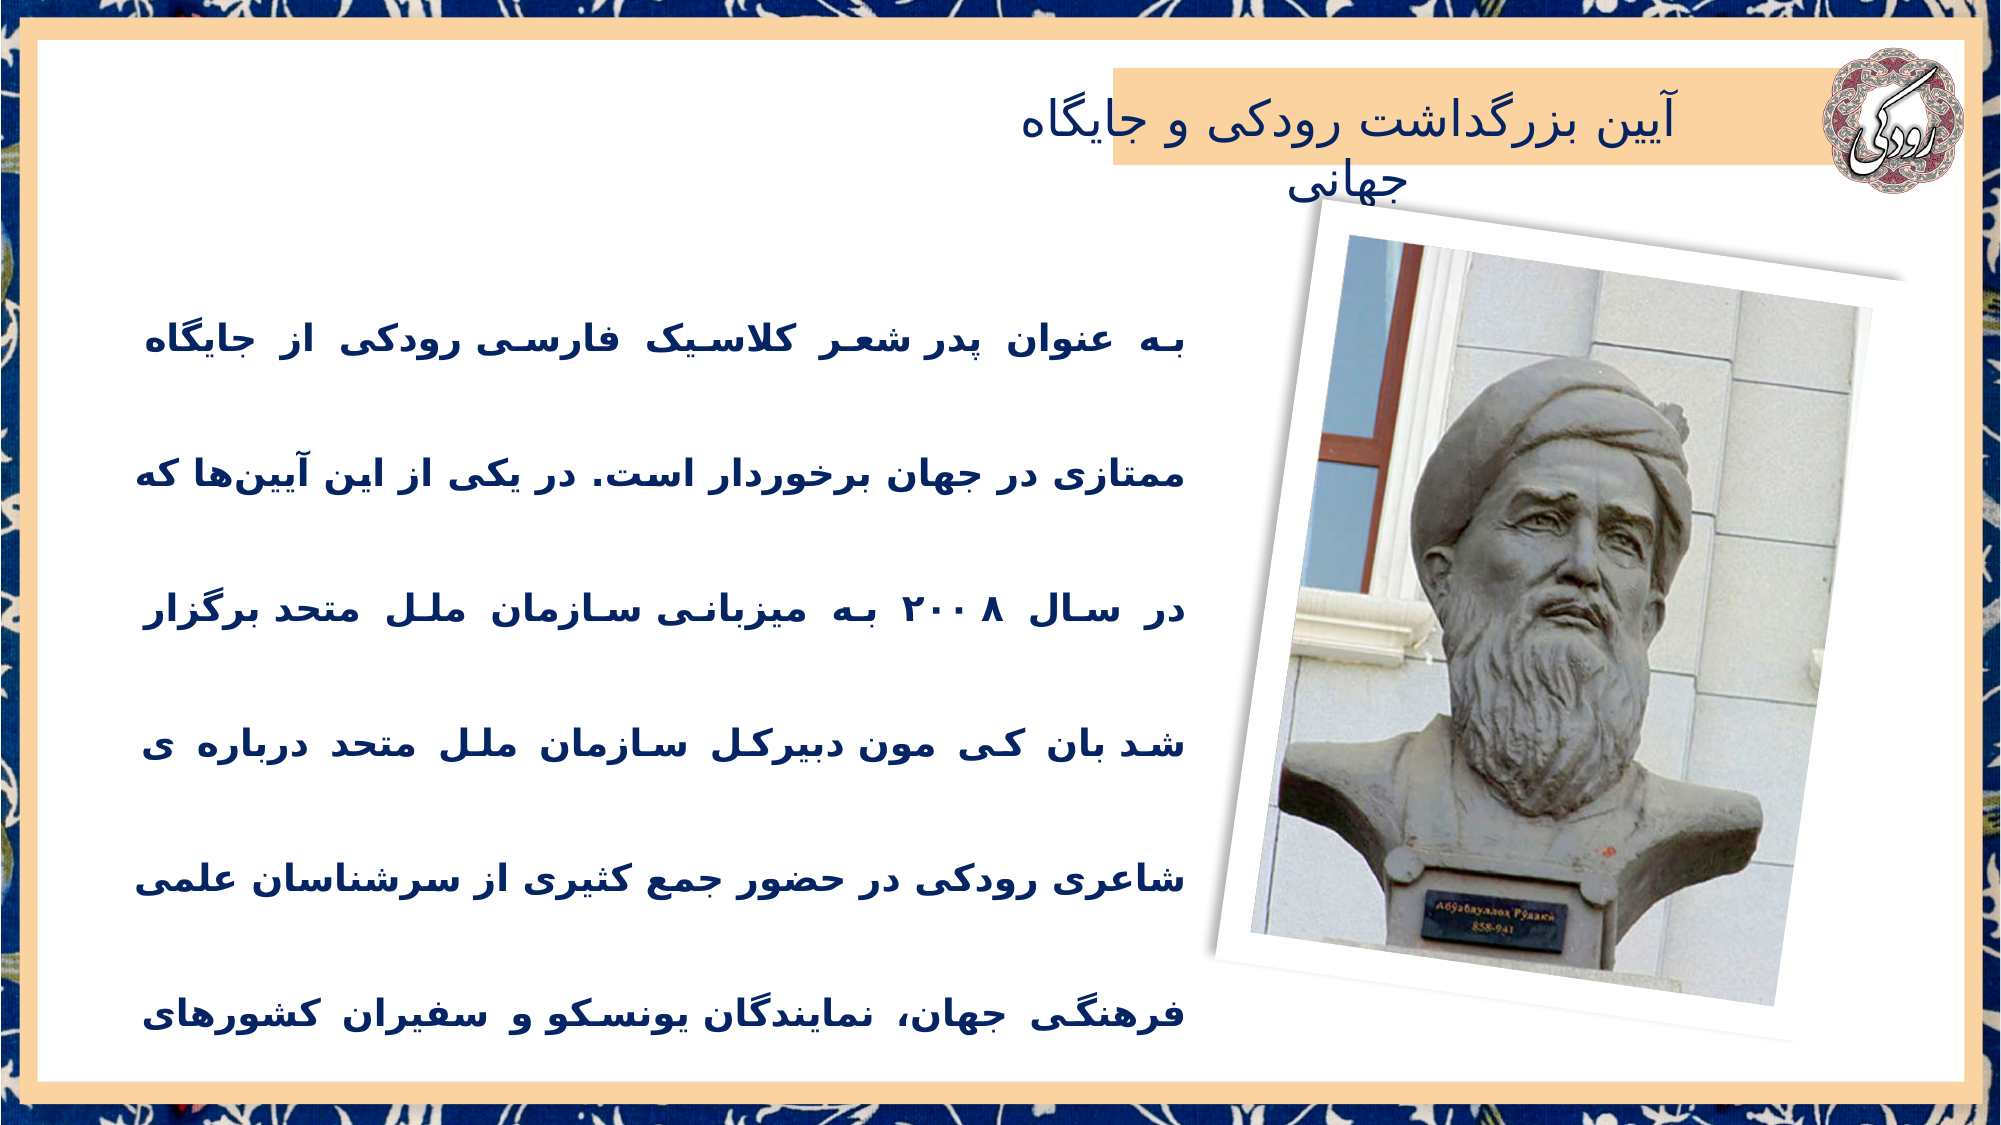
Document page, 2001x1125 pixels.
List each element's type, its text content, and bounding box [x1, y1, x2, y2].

picture [2, 1, 1999, 1125]
text_box آیین بزرگداشت رودکی و جایگاه جهانی [979, 78, 1717, 214]
picture [1820, 47, 1966, 194]
picture [1252, 236, 1872, 1006]
text_box به عنوان پدر شعر کلاسیک فارسی رودکی از جایگاه ممتازی در جهان برخوردار است. در یکی از این آیین‌ها که در سال ۲۰۰۸ به میزبانی سازمان ملل متحد برگزار شد بان کی مون دبیرکل سازمان ملل متحد درباره ی شاعری رودکی در حضور جمع کثیری از سرشناسان علمی فرهنگی جهان، نمایندگان یونسکو و سفیران کشورهای مختلف گفت: «اشعار رودکی می‌تواند مبنای اتحاد جهانی قرار بگیرد چرا که رودکی شاعر خوبی‌ها و عدالت بود». [118, 216, 1201, 1125]
